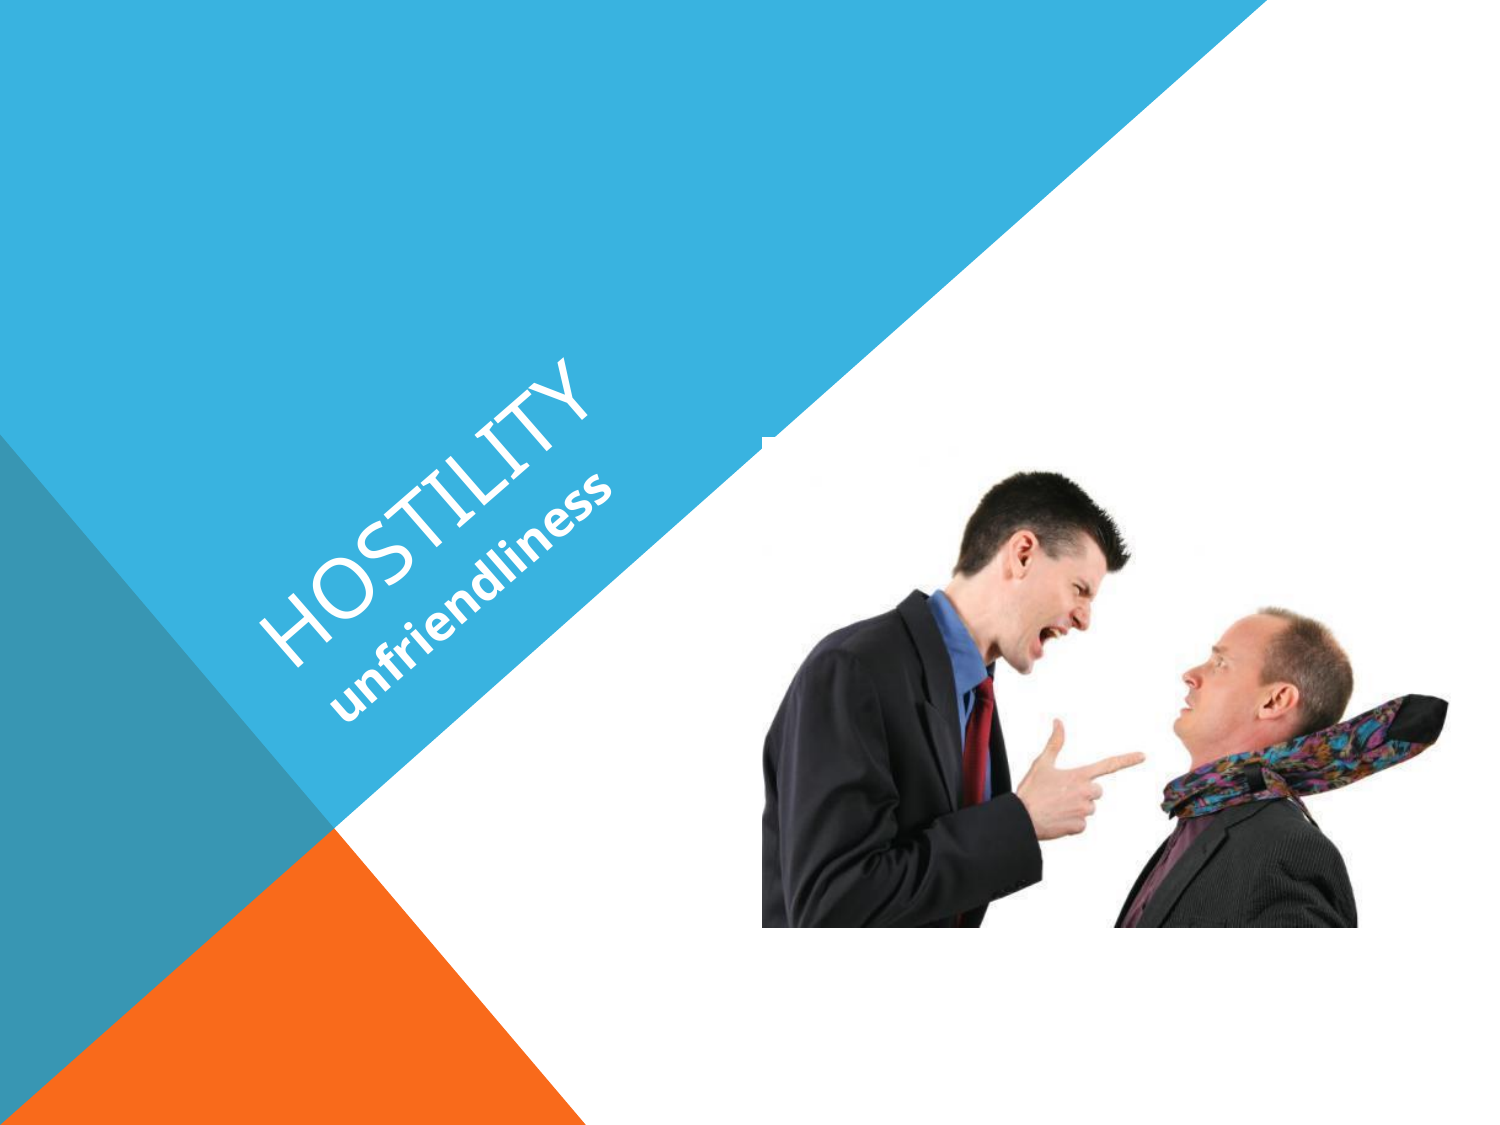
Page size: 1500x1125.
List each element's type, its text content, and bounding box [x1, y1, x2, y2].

picture [762, 437, 1500, 929]
list unfriendliness [295, 70, 1081, 772]
title hostility [174, 0, 938, 696]
